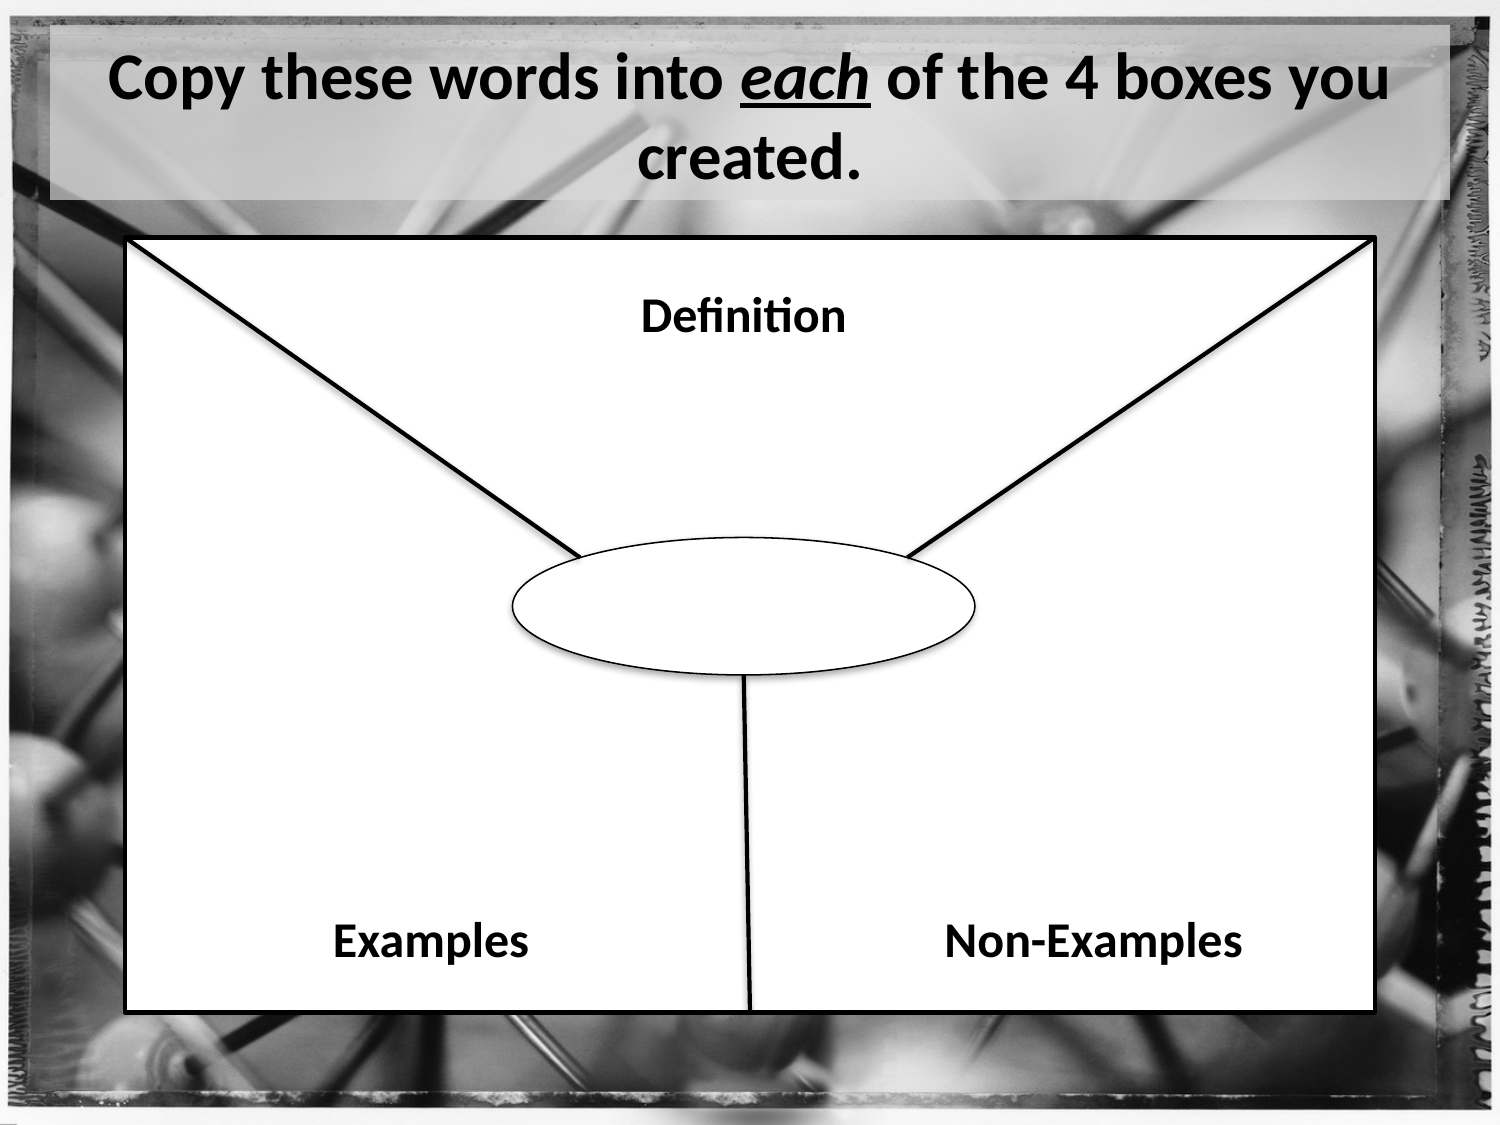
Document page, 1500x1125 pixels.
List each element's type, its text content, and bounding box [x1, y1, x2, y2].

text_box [124, 237, 1376, 1013]
title Copy these words into each of the 4 boxes you created. [50, 24, 1450, 200]
picture [0, 0, 1500, 1125]
